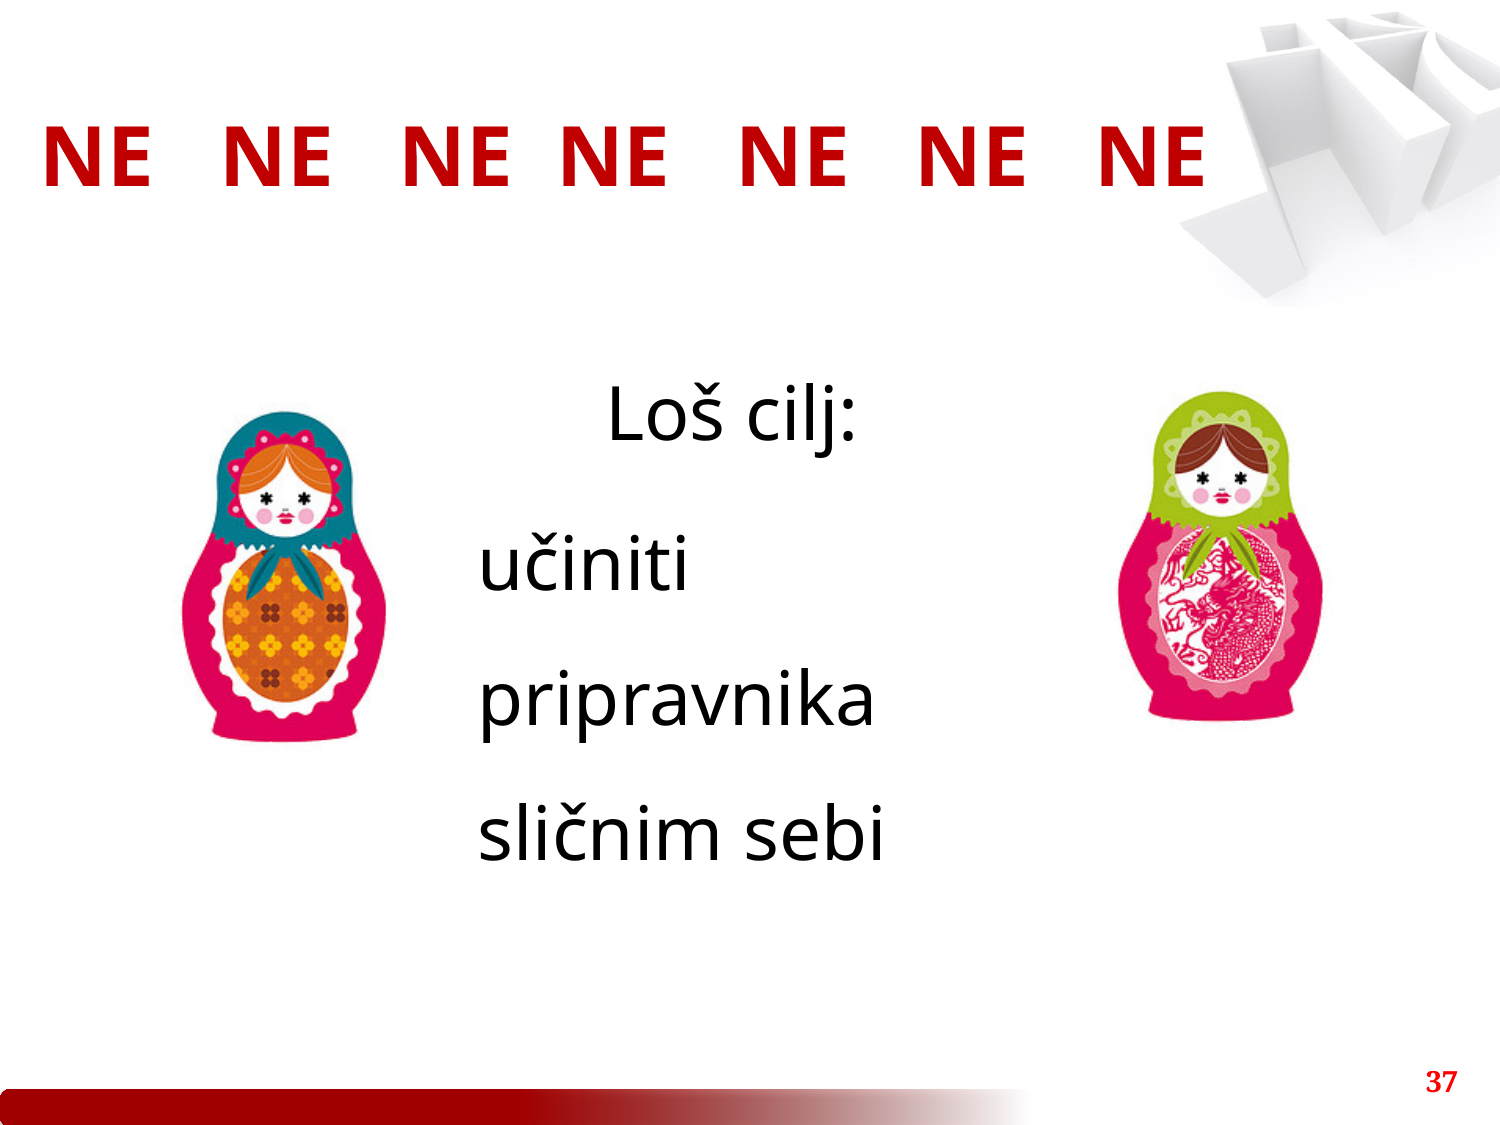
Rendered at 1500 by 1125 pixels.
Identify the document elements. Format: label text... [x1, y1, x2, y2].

title NE NE NE NE NE NE NE [24, 50, 1450, 257]
picture [1092, 361, 1351, 747]
picture [1171, 0, 1500, 307]
picture [159, 361, 409, 761]
list Loš cilj: učiniti pripravnika sličnim sebi [462, 312, 1113, 893]
